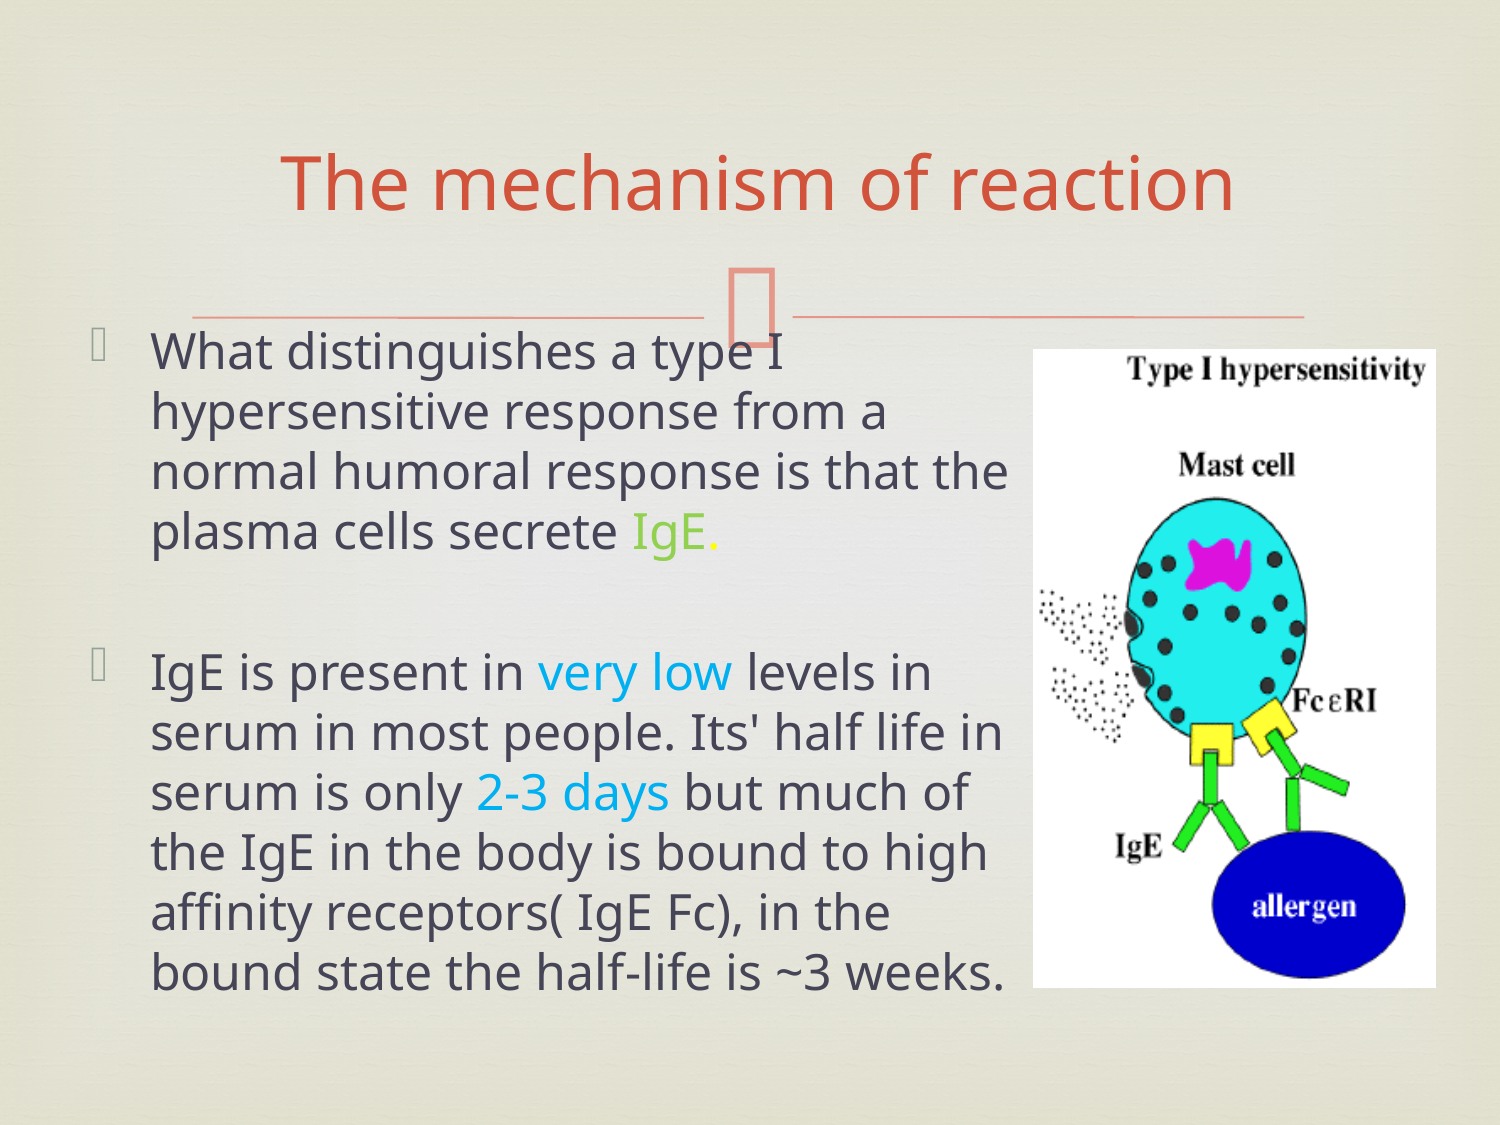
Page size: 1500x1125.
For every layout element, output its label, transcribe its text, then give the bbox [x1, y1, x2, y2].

title The mechanism of reaction [112, 93, 1386, 267]
list What distinguishes a type I hypersensitive response from a normal humoral response is that the plasma cells secrete IgE. IgE is present in very low levels in serum in most people. Its' half life in serum is only 2-3 days but much of the IgE in the body is bound to high affinity receptors( IgE Fc), in the bound state the half-life is ~3 weeks. [75, 312, 1046, 1059]
picture [1032, 349, 1436, 989]
